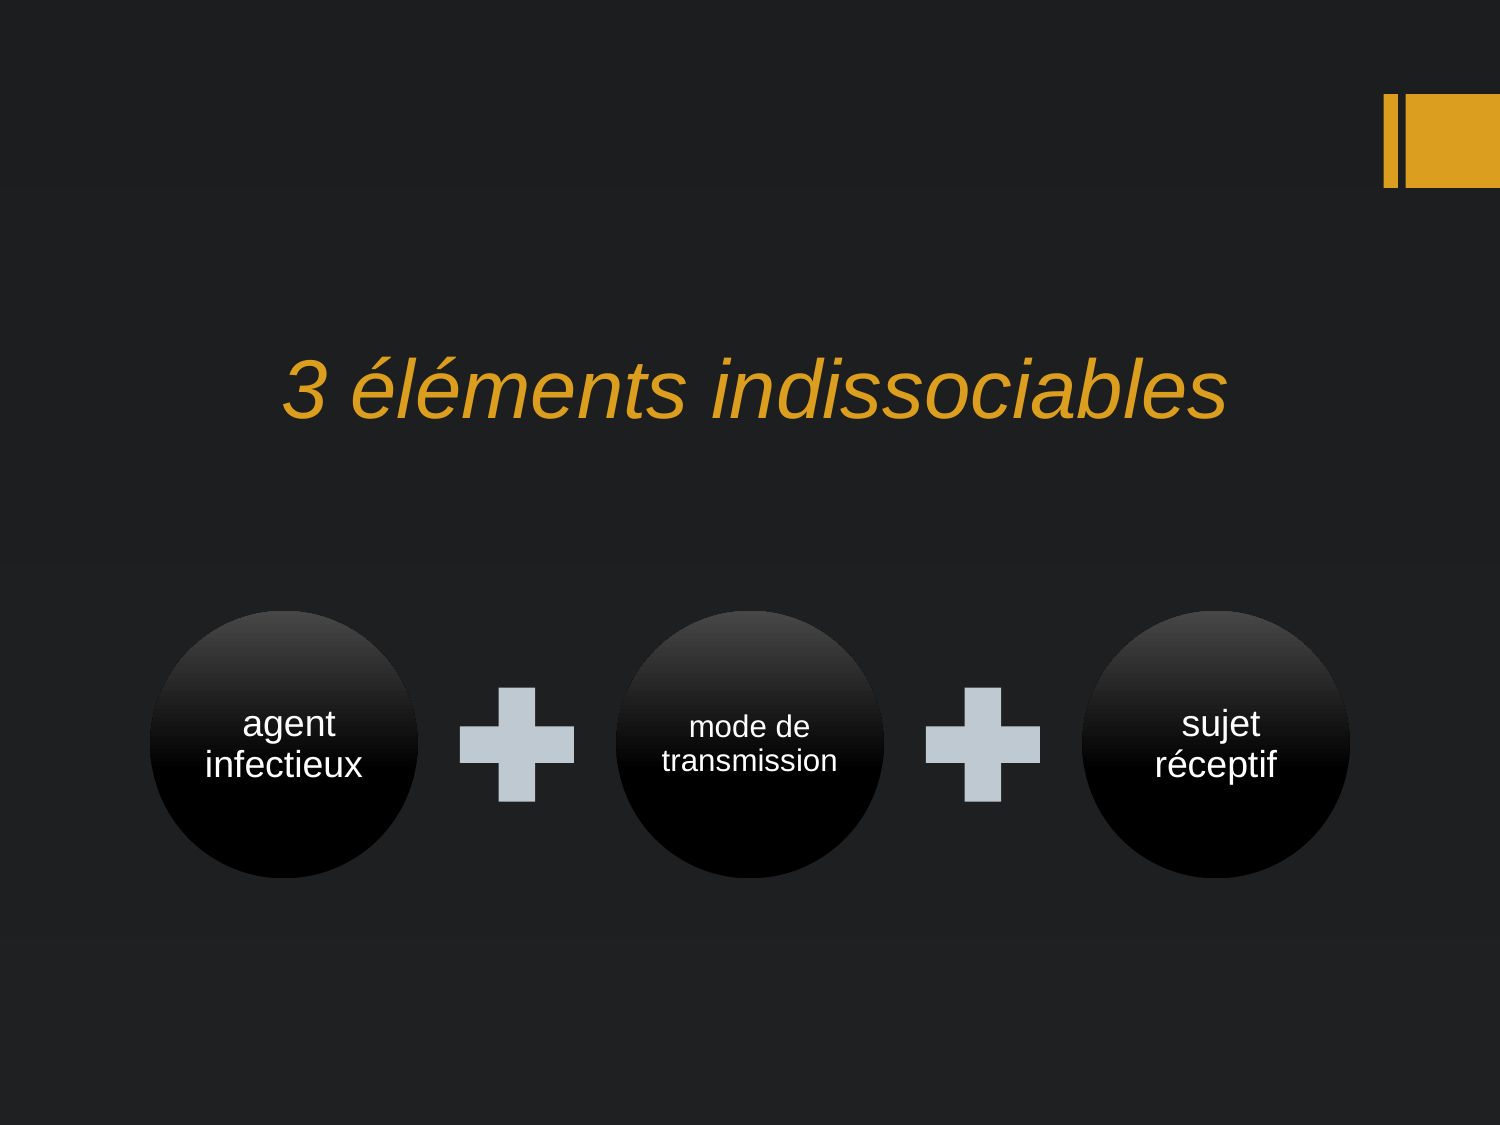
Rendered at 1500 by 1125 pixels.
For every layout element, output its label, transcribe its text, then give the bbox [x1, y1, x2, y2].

title 3 éléments indissociables [150, 253, 1350, 443]
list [149, 453, 1351, 1036]
